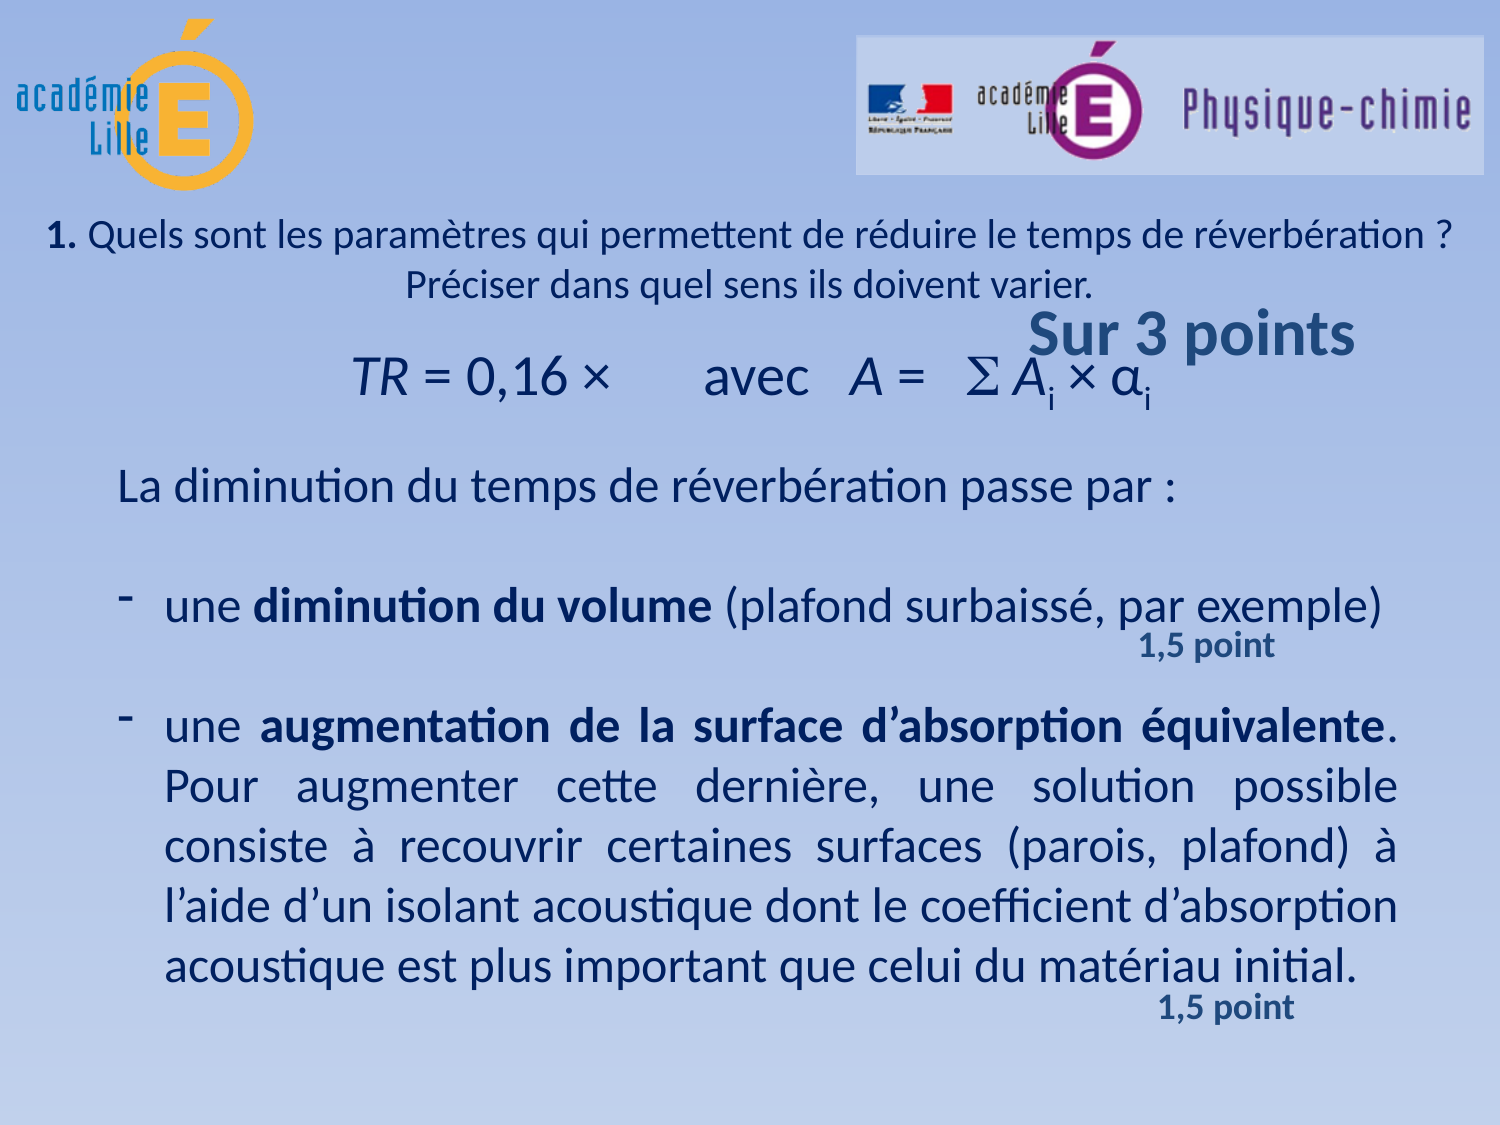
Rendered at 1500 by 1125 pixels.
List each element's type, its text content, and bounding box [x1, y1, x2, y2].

picture [17, 18, 255, 191]
text_box La diminution du temps de réverbération passe par : une diminution du volume (plafond surbaissé, par exemple) une augmentation de la surface d’absorption équivalente. Pour augmenter cette dernière, une solution possible consiste à recouvrir certaines surfaces (parois, plafond) à l’aide d’un isolant acoustique dont le coefficient d’absorption acoustique est plus important que celui du matériau initial. [102, 444, 1414, 1000]
text_box Sur 3 points [1013, 281, 1451, 377]
text_box 1,5 point [1142, 974, 1367, 1035]
text_box 1,5 point [1122, 612, 1347, 672]
picture [855, 34, 1485, 175]
text_box 1. Quels sont les paramètres qui permettent de réduire le temps de réverbération ? Préciser dans quel sens ils doivent varier. [0, 150, 1500, 413]
